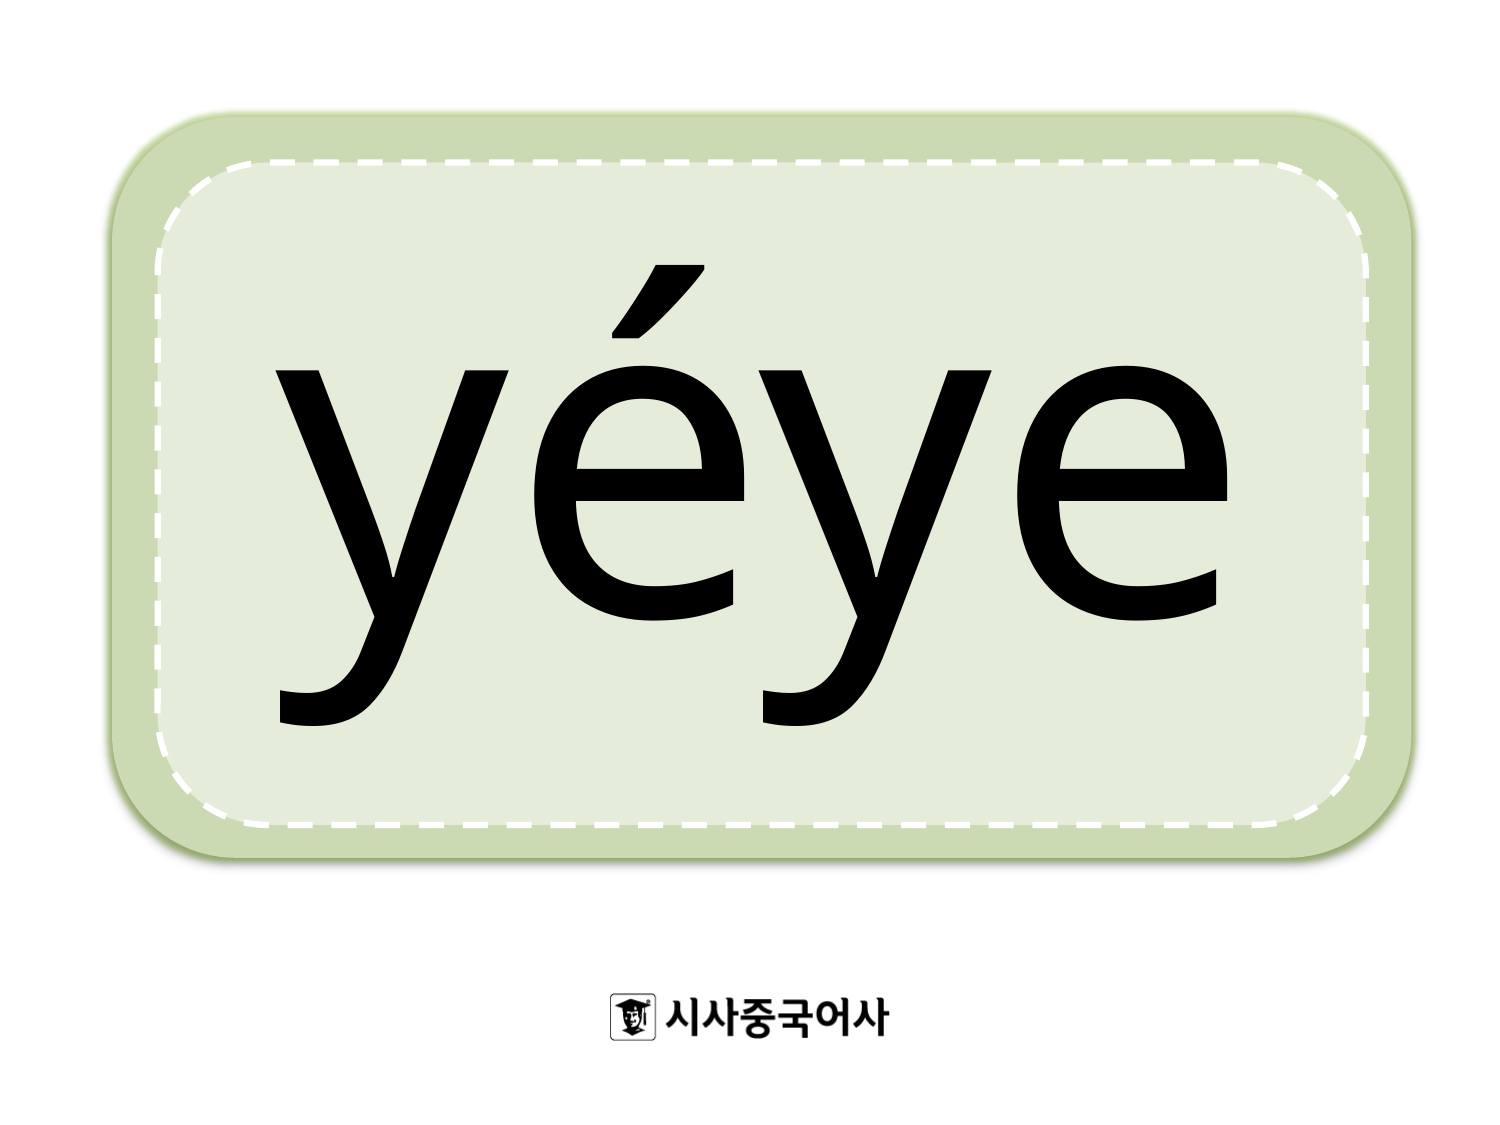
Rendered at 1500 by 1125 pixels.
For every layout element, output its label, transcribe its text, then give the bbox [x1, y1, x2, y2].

picture [602, 987, 898, 1047]
text_box yéye [159, 101, 1368, 765]
